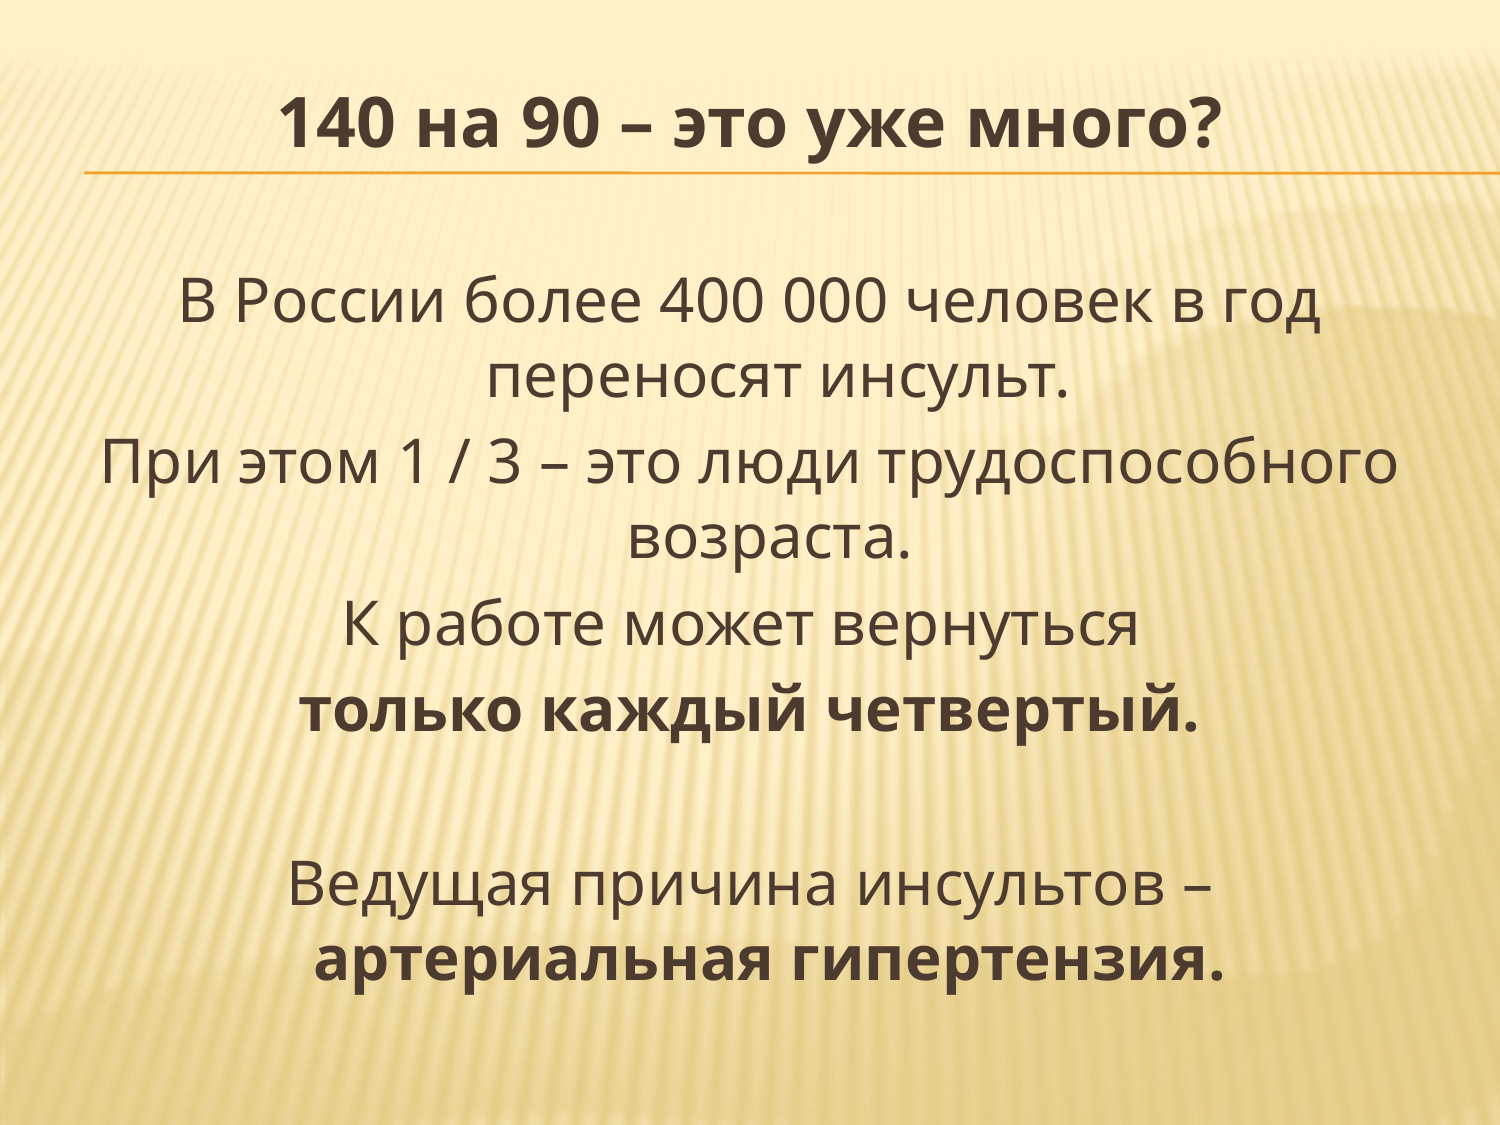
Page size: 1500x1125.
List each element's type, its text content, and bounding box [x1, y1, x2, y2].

list 140 на 90 – это уже много? В России более 400 000 человек в год переносят инсульт. При этом 1 / 3 – это люди трудоспособного возраста. К работе может вернуться только каждый четвертый. Ведущая причина инсультов – артериальная гипертензия. [75, 70, 1425, 1005]
